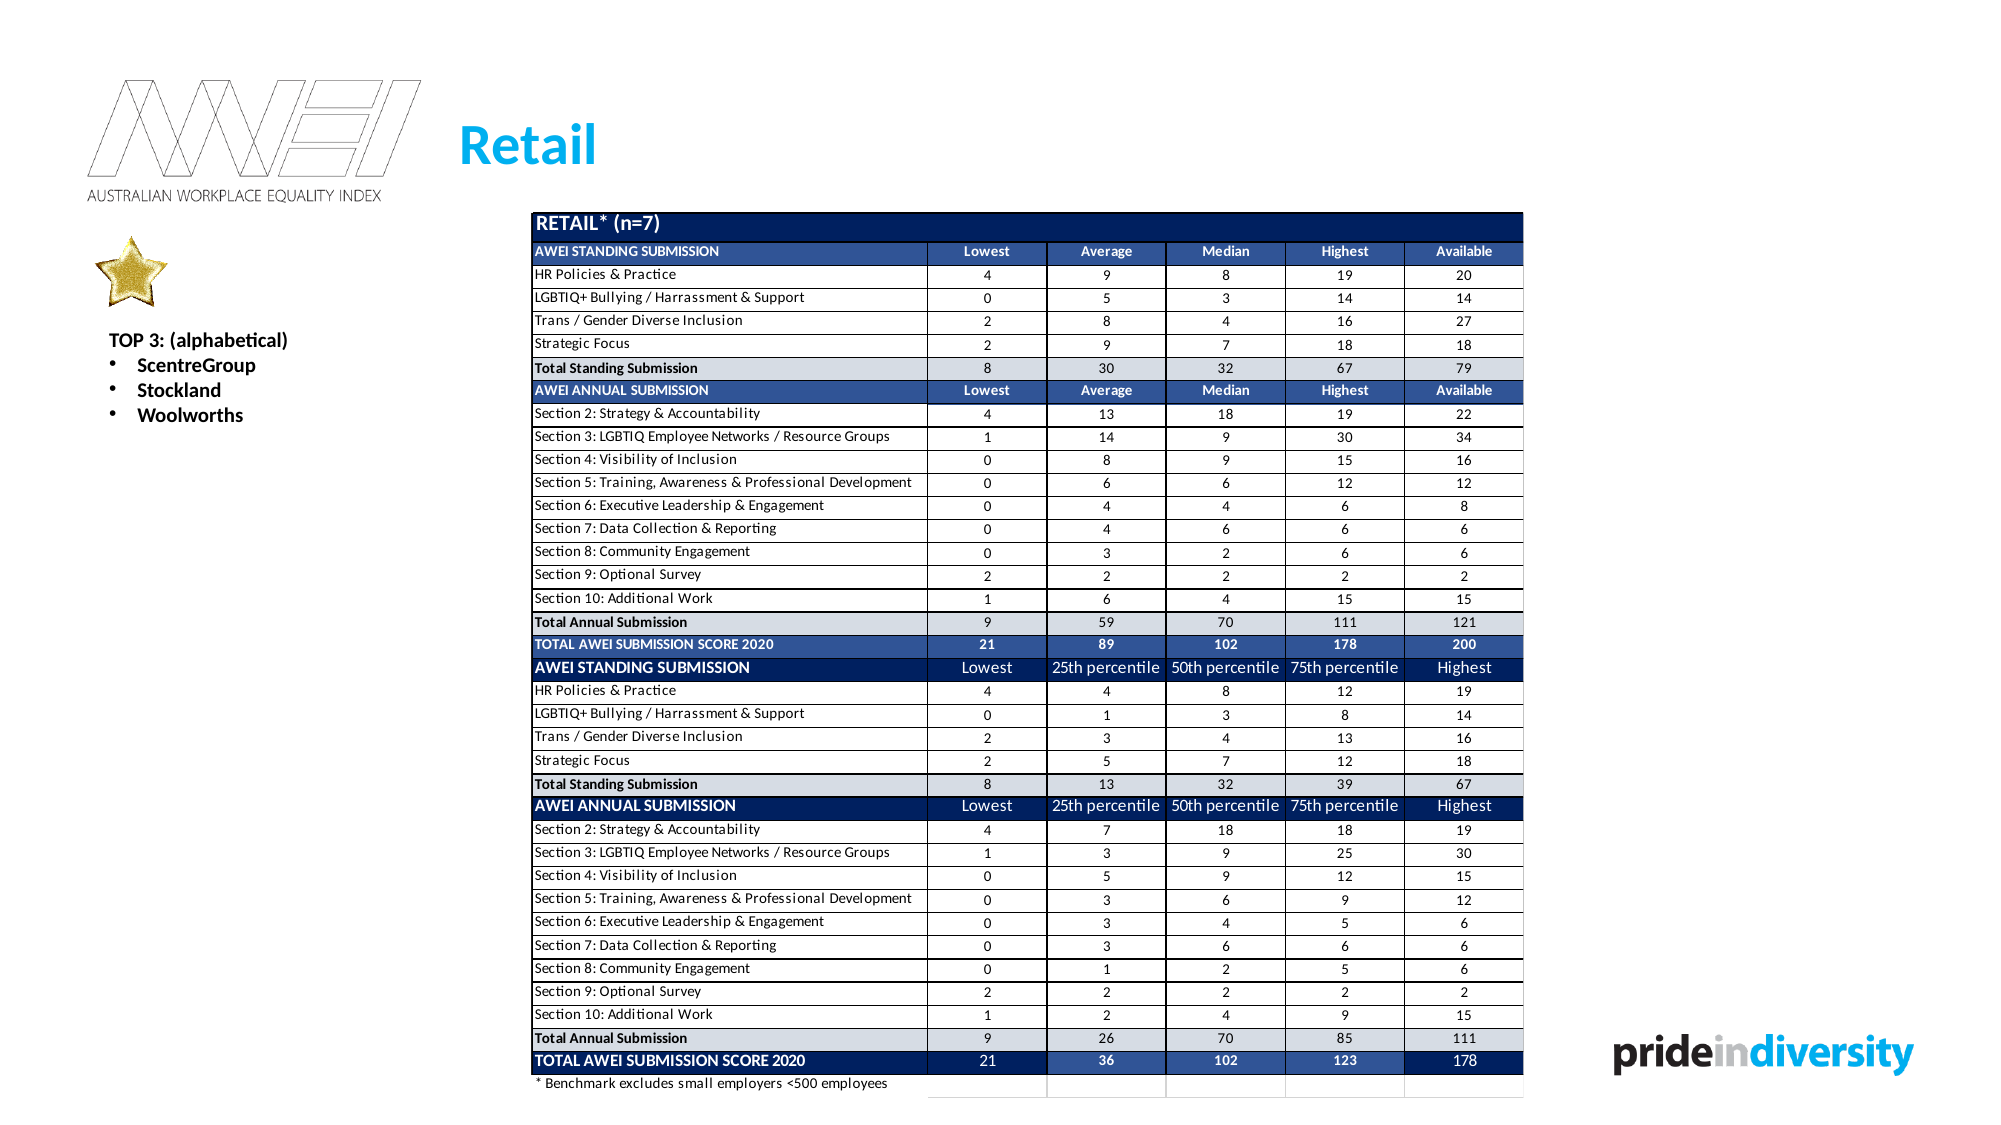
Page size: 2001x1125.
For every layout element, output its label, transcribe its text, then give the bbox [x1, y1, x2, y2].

picture [86, 78, 422, 204]
picture [1758, 1050, 1765, 1061]
picture [531, 212, 1525, 1099]
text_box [94, 235, 445, 436]
picture [1614, 1034, 1914, 1076]
picture [1900, 1049, 1914, 1076]
title Retail [444, 47, 1914, 235]
